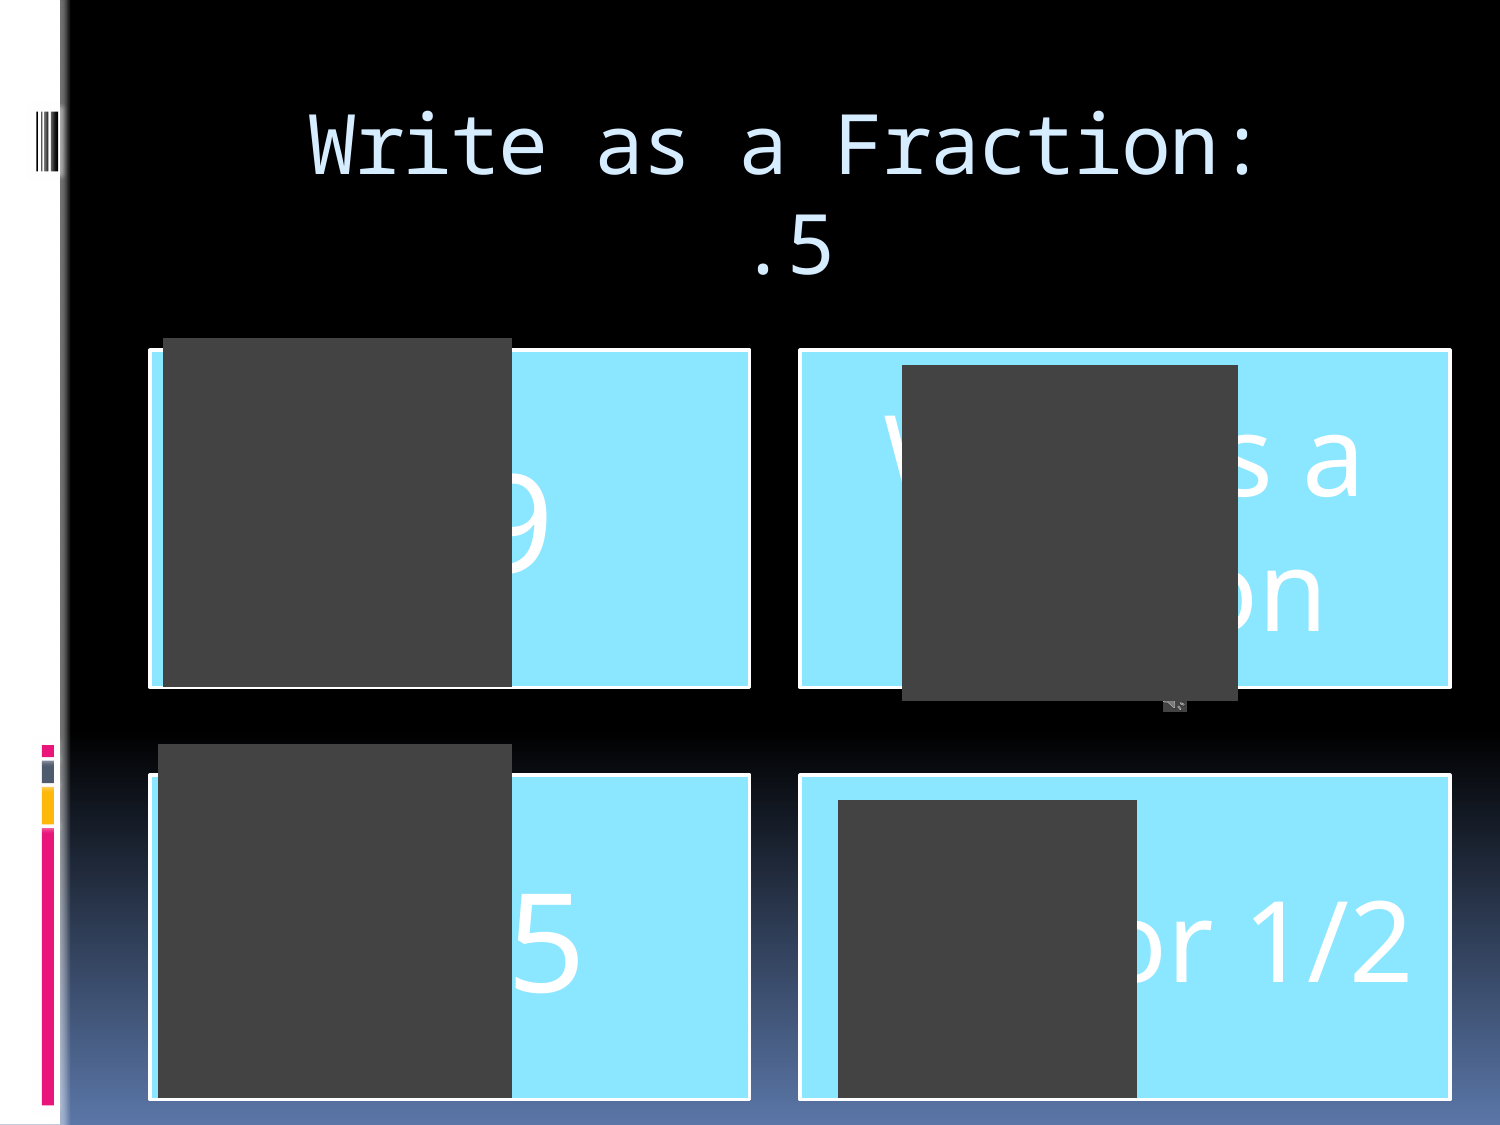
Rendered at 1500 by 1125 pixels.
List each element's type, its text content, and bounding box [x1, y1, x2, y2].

text_box 2/9 [148, 348, 154, 689]
picture [156, 742, 513, 1100]
text_box 2/9 [521, 348, 751, 689]
picture [836, 798, 1138, 1100]
picture [161, 336, 513, 688]
text_box 1.05 [522, 773, 751, 1101]
picture [900, 363, 1240, 703]
text_box What is a fraction [798, 348, 1452, 689]
title Write as a Fraction: .5 [150, 83, 1425, 375]
text_box 5/10 or 1/2 [798, 773, 1452, 1101]
